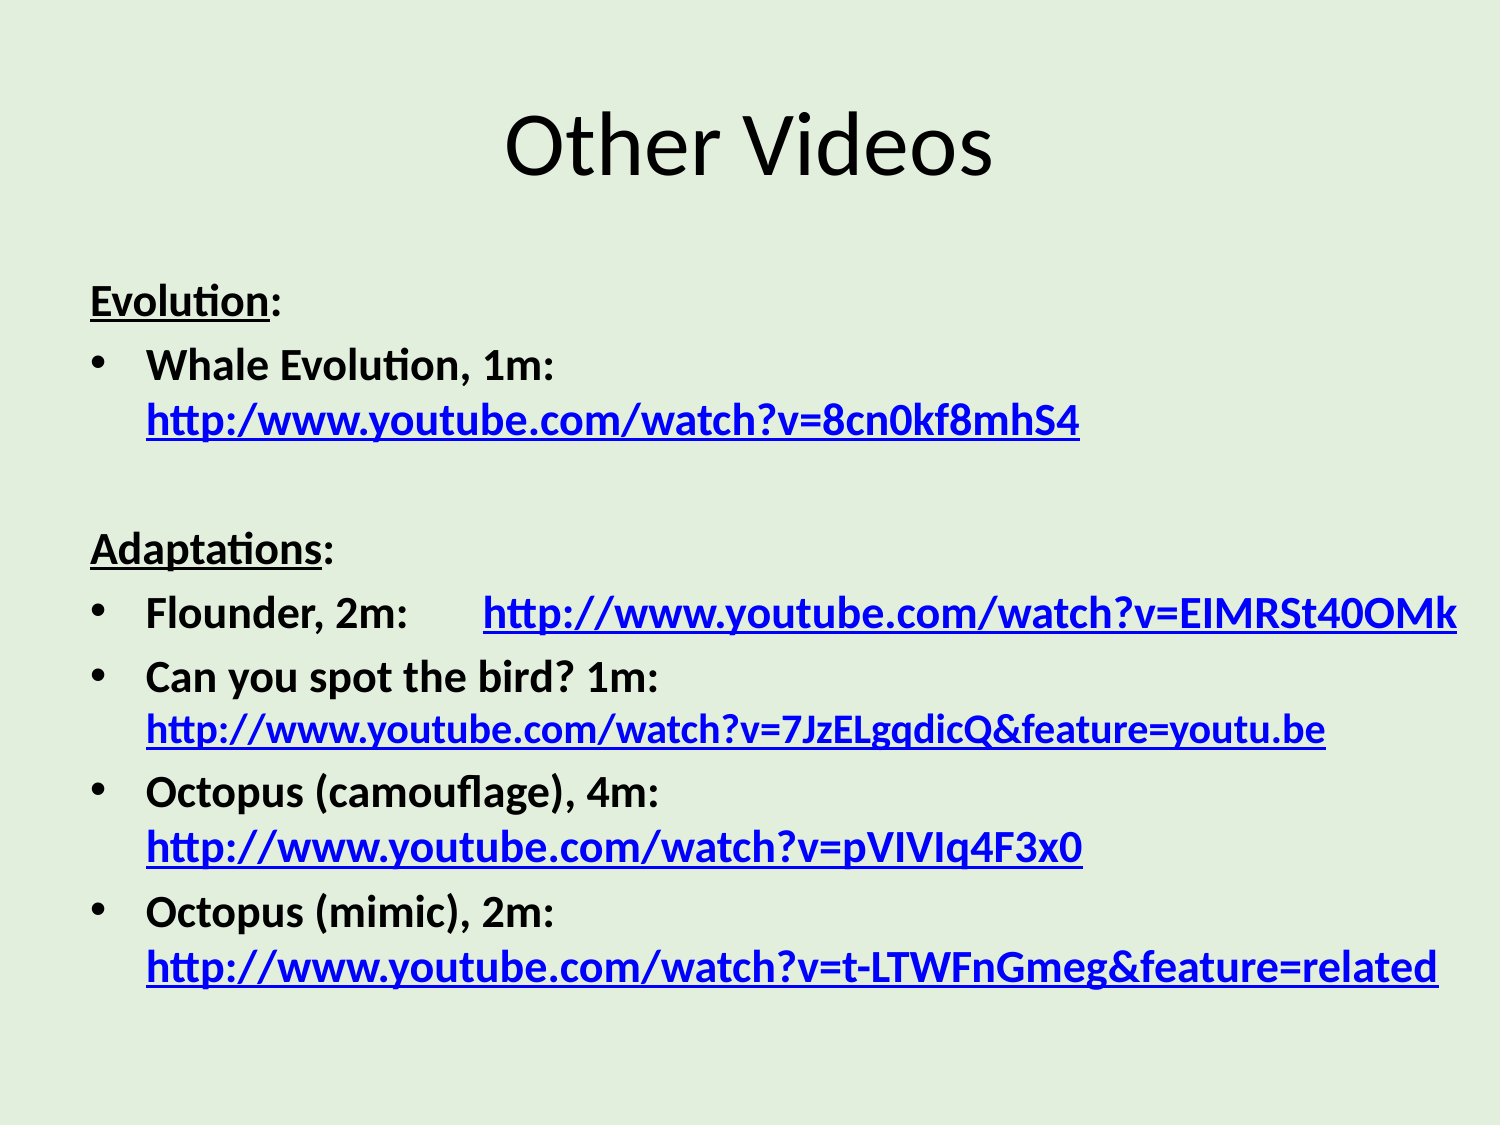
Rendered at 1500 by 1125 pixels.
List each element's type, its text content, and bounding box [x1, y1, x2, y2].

list Evolution: Whale Evolution, 1m: http:/www.youtube.com/watch?v=8cn0kf8mhS4 Adaptations: Flounder, 2m: http://www.youtube.com/watch?v=EIMRSt40OMk Can you spot the bird? 1m: http://www.youtube.com/watch?v=7JzELgqdicQ&feature=youtu.be Octopus (camouflage), 4m: http://www.youtube.com/watch?v=pVIVIq4F3x0 Octopus (mimic), 2m: http://www.youtube.com/watch?v=t-LTWFnGmeg&feature=related [75, 262, 1475, 1050]
title Other Videos [75, 45, 1425, 233]
